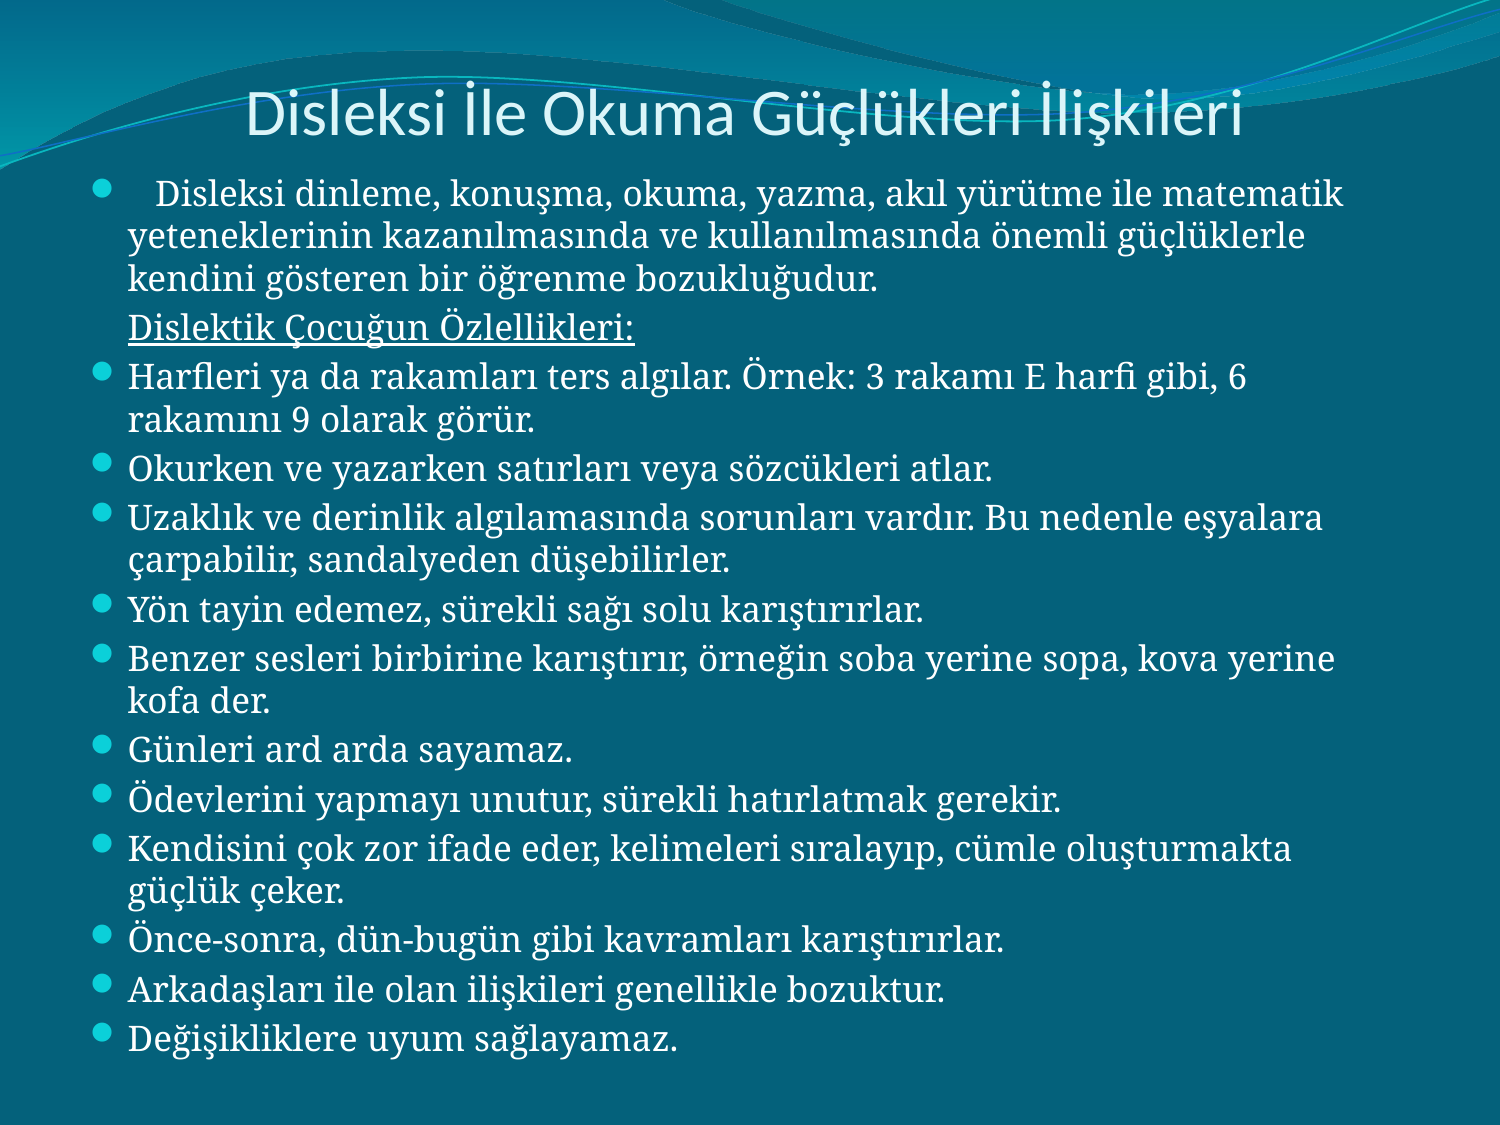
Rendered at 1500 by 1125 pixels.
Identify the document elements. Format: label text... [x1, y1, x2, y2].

title Disleksi İle Okuma Güçlükleri İlişkileri [70, 58, 1421, 153]
list Disleksi dinleme, konuşma, okuma, yazma, akıl yürütme ile matematik yeteneklerinin kazanılmasında ve kullanılmasında önemli güçlüklerle kendini gösteren bir öğrenme bozukluğudur. Dislektik Çocuğun Özlellikleri: Harfleri ya da rakamları ters algılar. Örnek: 3 rakamı E harfi gibi, 6 rakamını 9 olarak görür. Okurken ve yazarken satırları veya sözcükleri atlar. Uzaklık ve derinlik algılamasında sorunları vardır. Bu nedenle eşyalara çarpabilir, sandalyeden düşebilirler. Yön tayin edemez, sürekli sağı solu karıştırırlar. Benzer sesleri birbirine karıştırır, örneğin soba yerine sopa, kova yerine kofa der. Günleri ard arda sayamaz. Ödevlerini yapmayı unutur, sürekli hatırlatmak gerekir. Kendisini çok zor ifade eder, kelimeleri sıralayıp, cümle oluşturmakta güçlük çeker. Önce-sonra, dün-bugün gibi kavramları karıştırırlar. Arkadaşları ile olan ilişkileri genellikle bozuktur. Değişikliklere uyum sağlayamaz. [75, 164, 1425, 1067]
